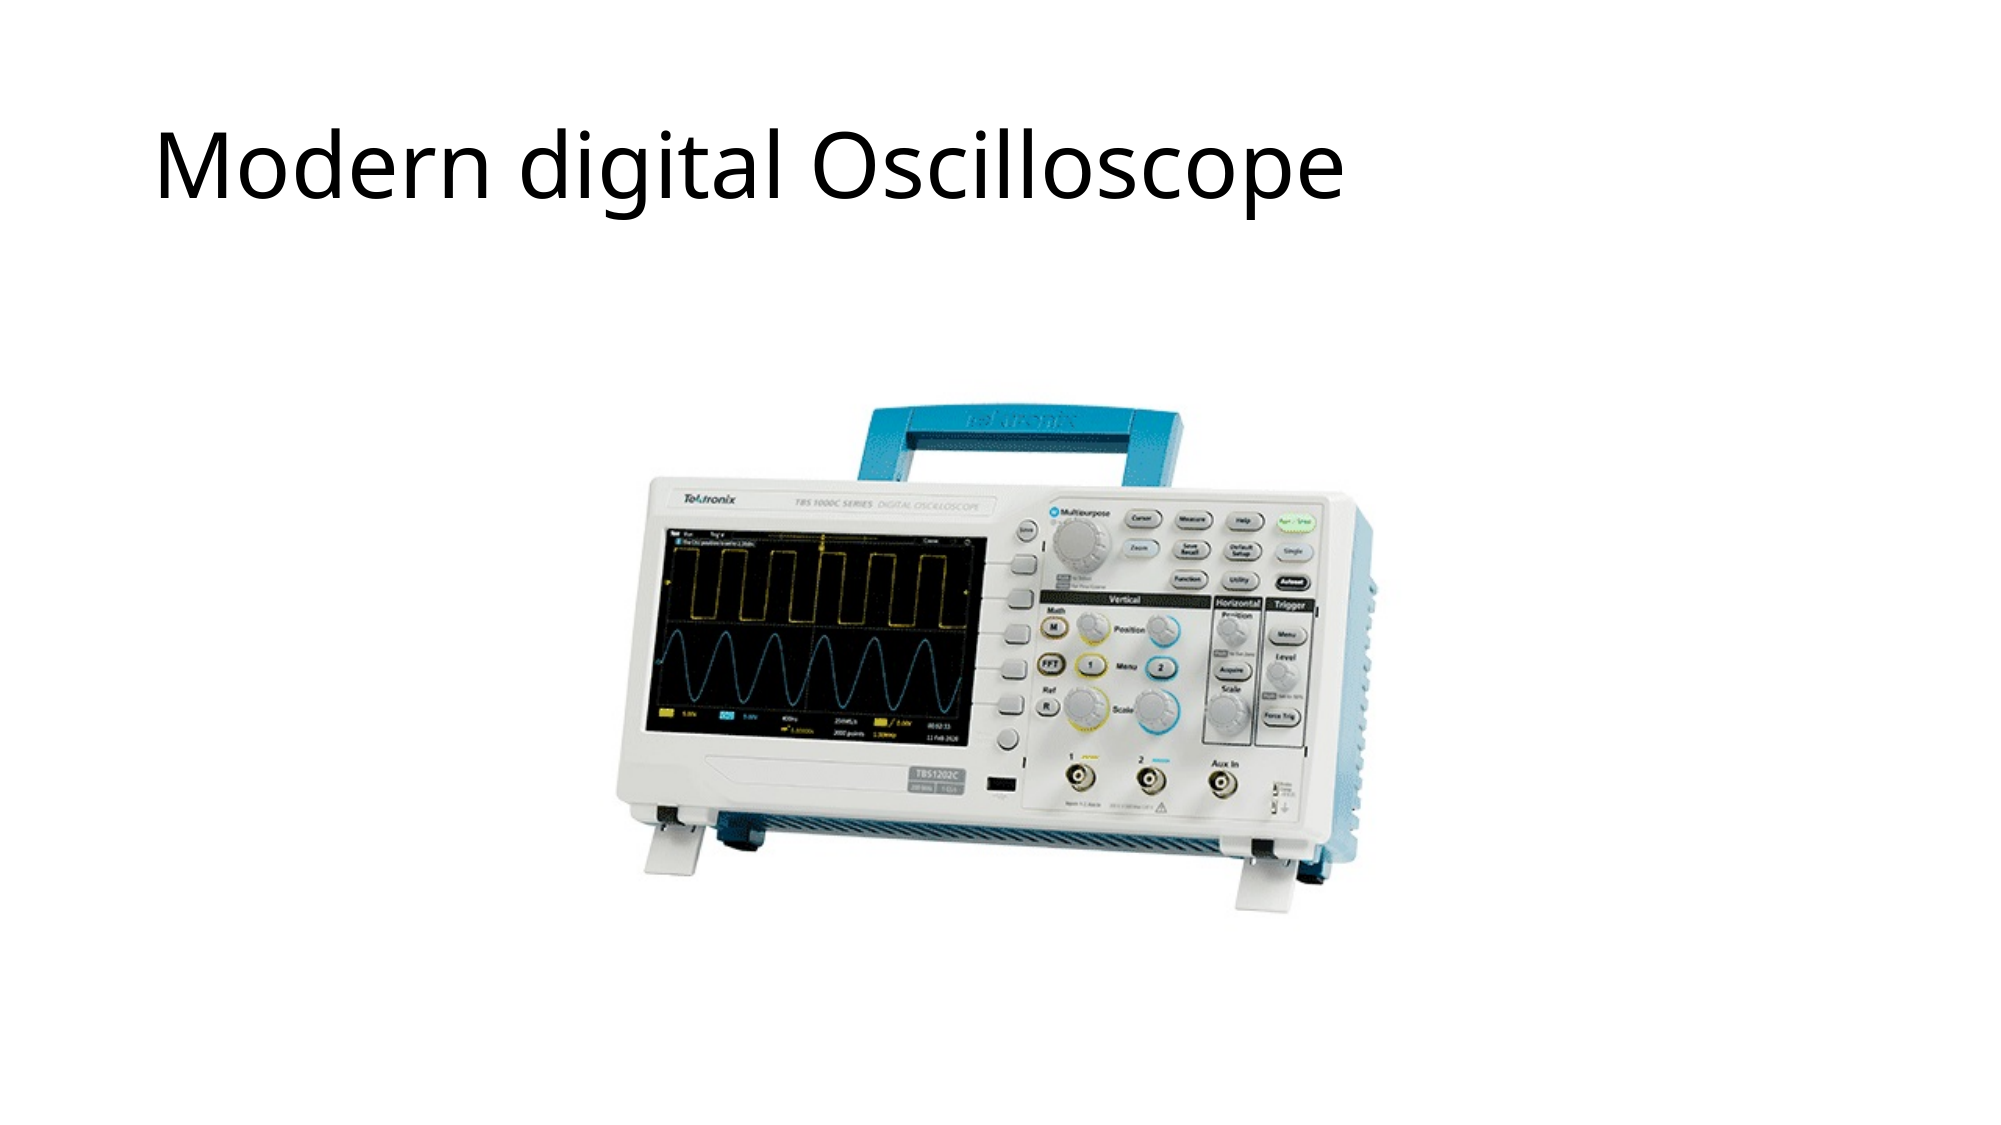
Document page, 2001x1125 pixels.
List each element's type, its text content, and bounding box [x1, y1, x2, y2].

title Modern digital Oscilloscope [137, 59, 1863, 278]
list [499, 330, 1500, 983]
